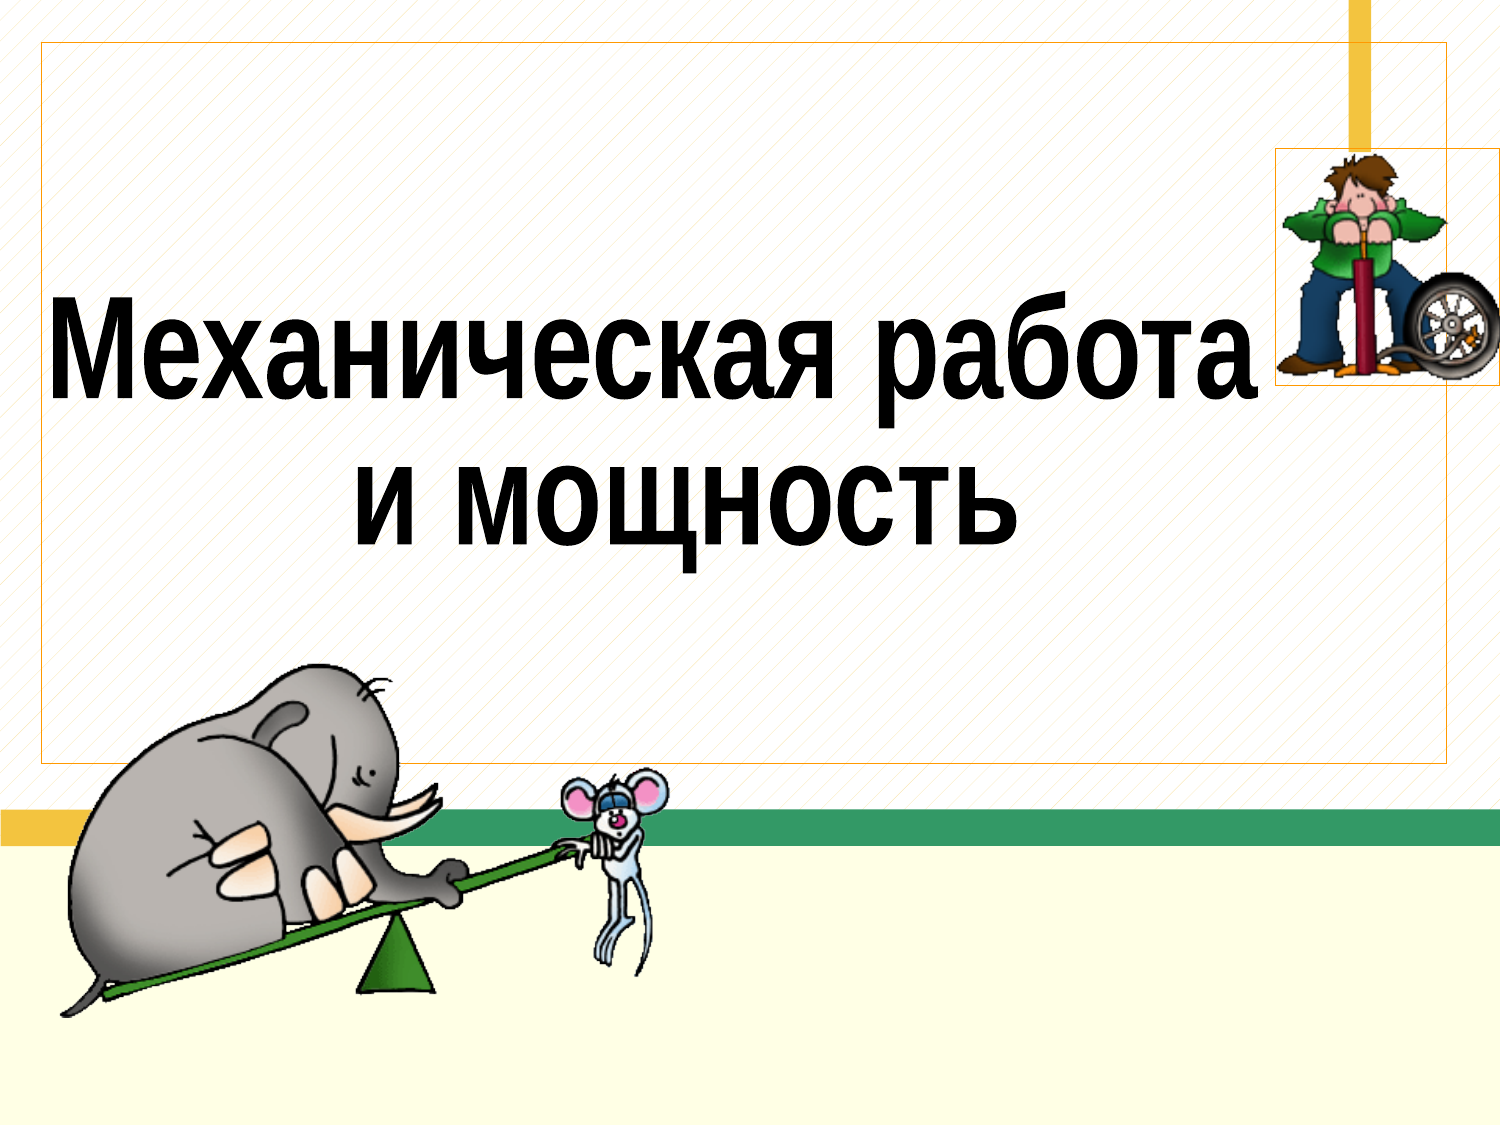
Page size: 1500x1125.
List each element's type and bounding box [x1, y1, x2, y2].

picture [46, 656, 689, 1018]
picture [1269, 152, 1500, 387]
